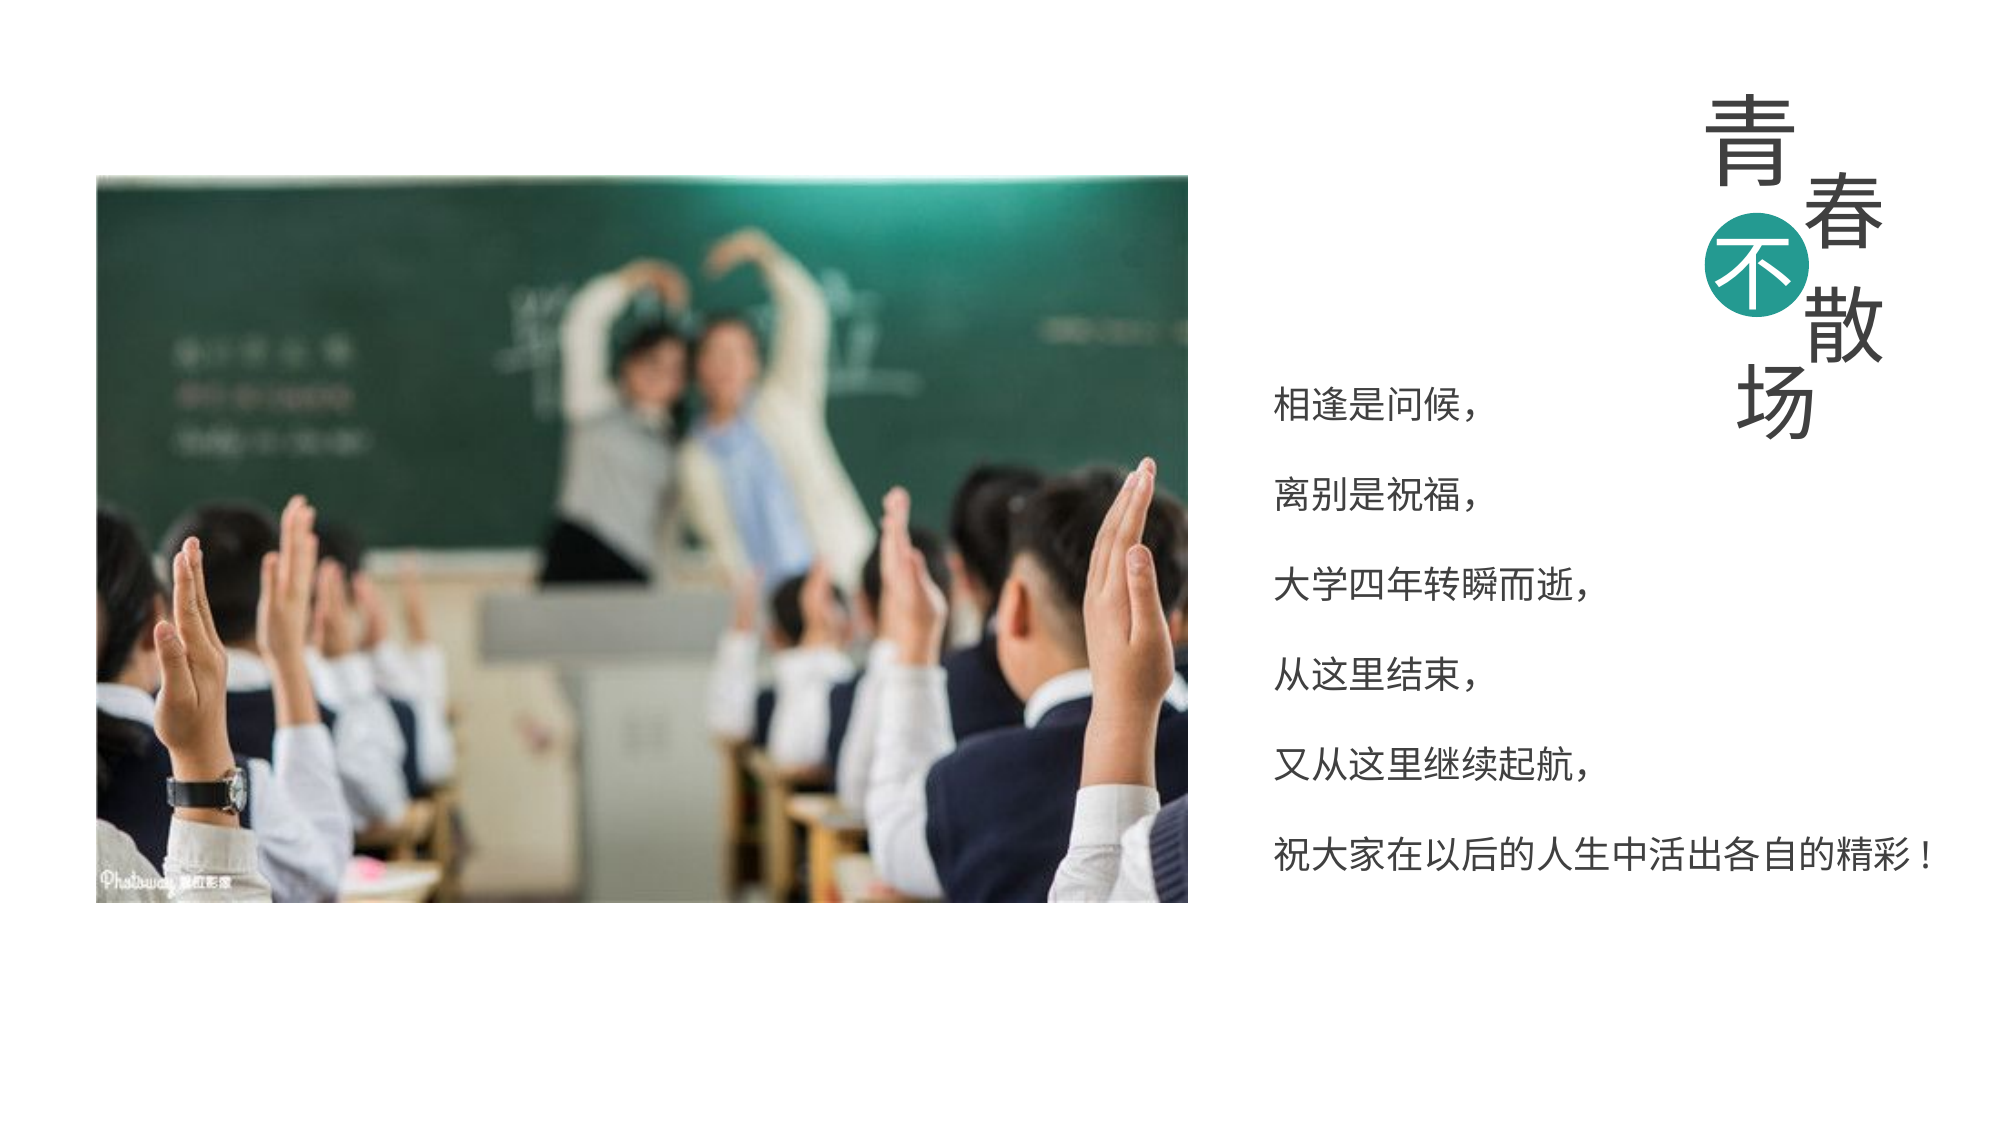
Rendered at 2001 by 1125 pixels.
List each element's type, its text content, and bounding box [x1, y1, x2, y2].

picture [96, 175, 1188, 903]
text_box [1674, 71, 1895, 459]
text_box 相逢是问候， 离别是祝福， 大学四年转瞬而逝， 从这里结束， 又从这里继续起航， 祝大家在以后的人生中活出各自的精彩! [1259, 328, 1950, 884]
